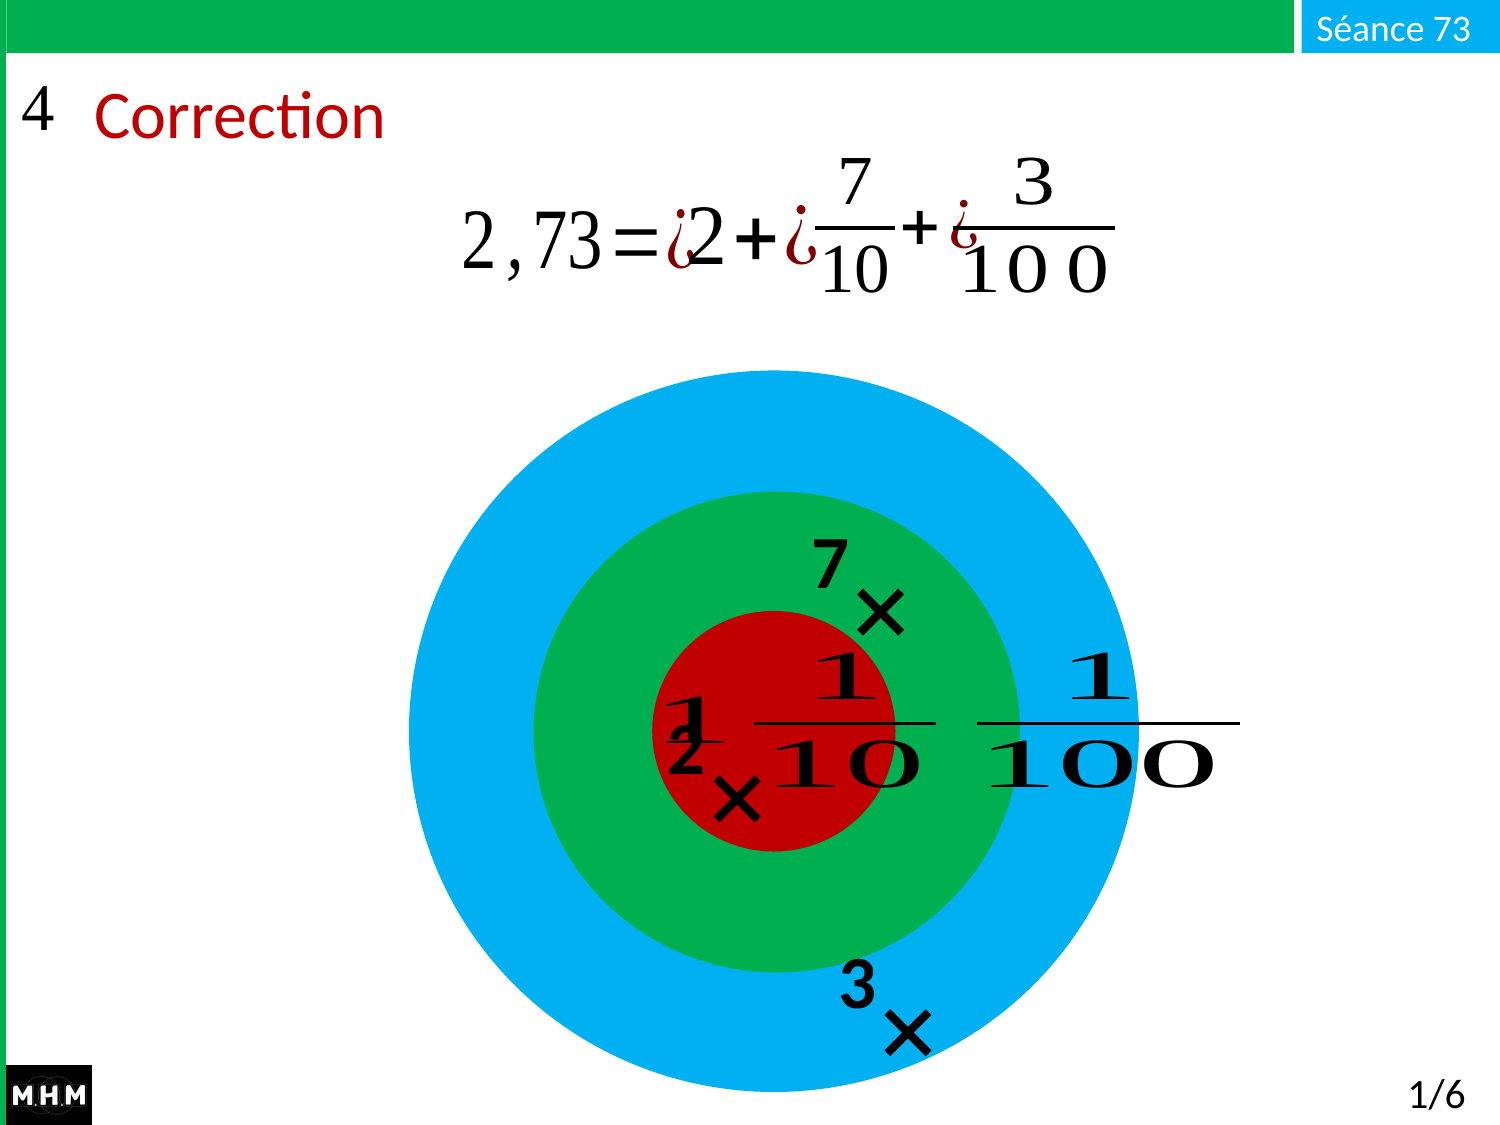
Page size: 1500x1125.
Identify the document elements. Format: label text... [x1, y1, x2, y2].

list 1/6 [1373, 1064, 1500, 1125]
title Correction [79, 71, 1374, 161]
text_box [653, 692, 777, 839]
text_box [408, 370, 1243, 1092]
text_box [796, 506, 921, 652]
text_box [823, 926, 948, 1073]
picture [6, 1065, 92, 1125]
